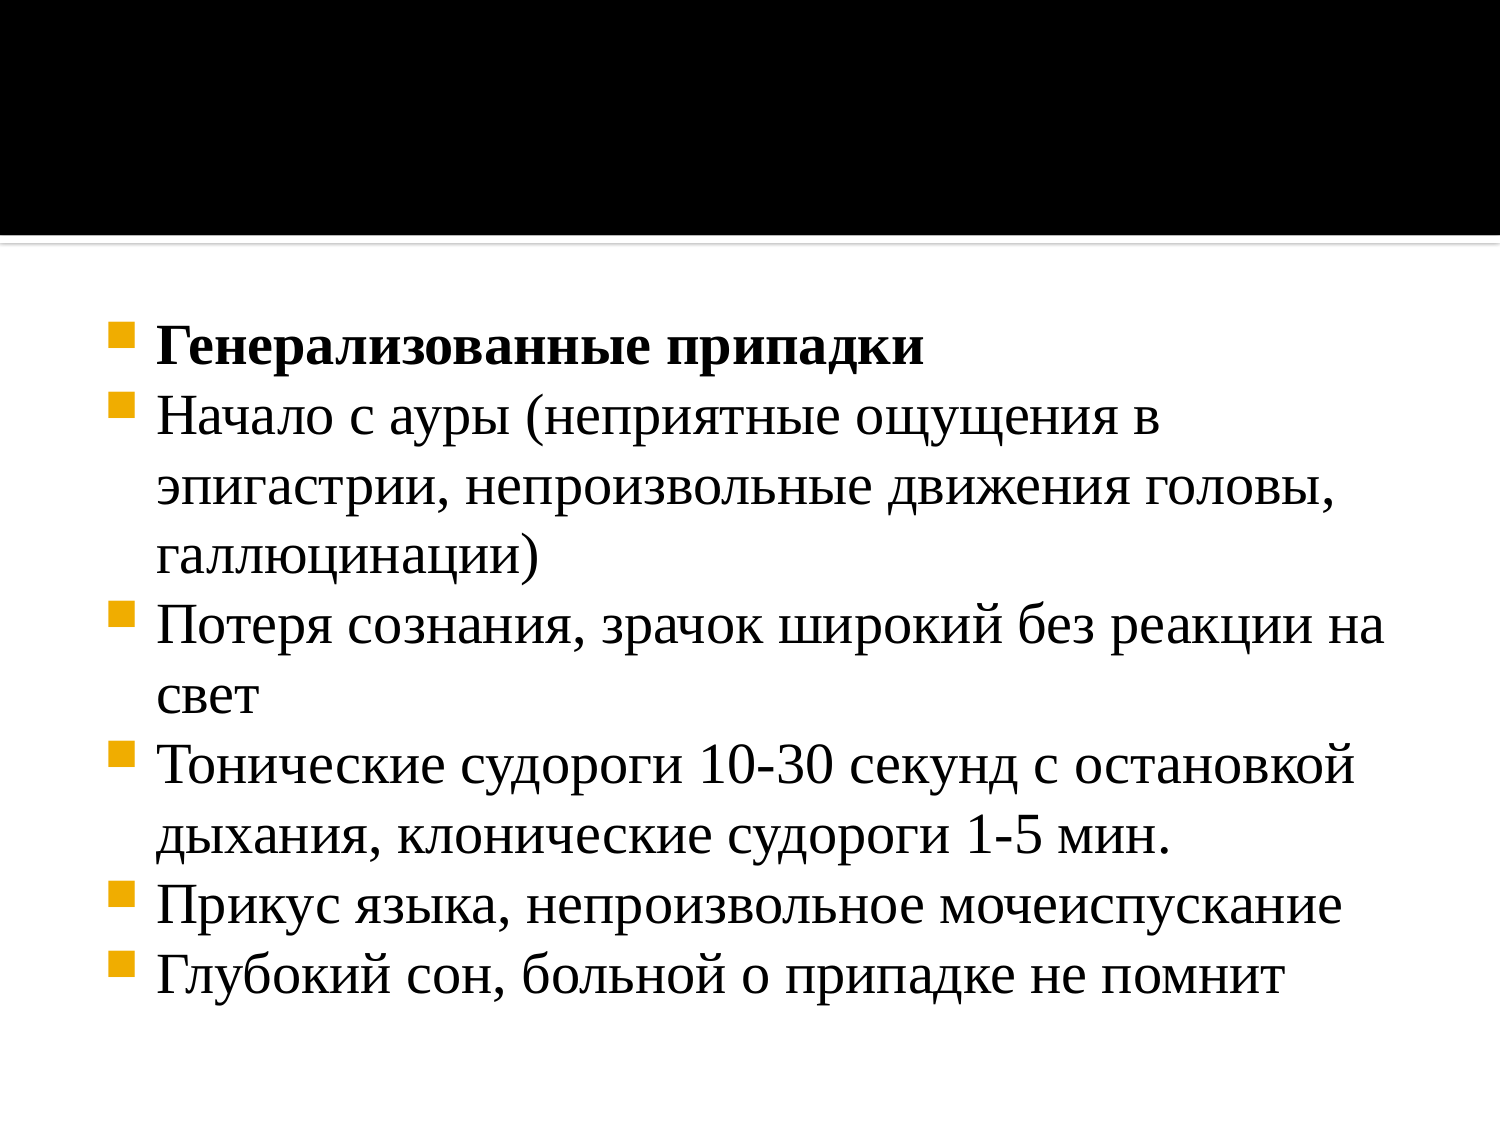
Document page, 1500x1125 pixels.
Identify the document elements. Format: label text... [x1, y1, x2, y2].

list Генерализованные припадки Начало с ауры (неприятные ощущения в эпигастрии, непроизвольные движения головы, галлюцинации) Потеря сознания, зрачок широкий без реакции на свет Тонические судороги 10-30 секунд с остановкой дыхания, клонические судороги 1-5 мин. Прикус языка, непроизвольное мочеиспускание Глубокий сон, больной о припадке не помнит [75, 291, 1425, 1050]
